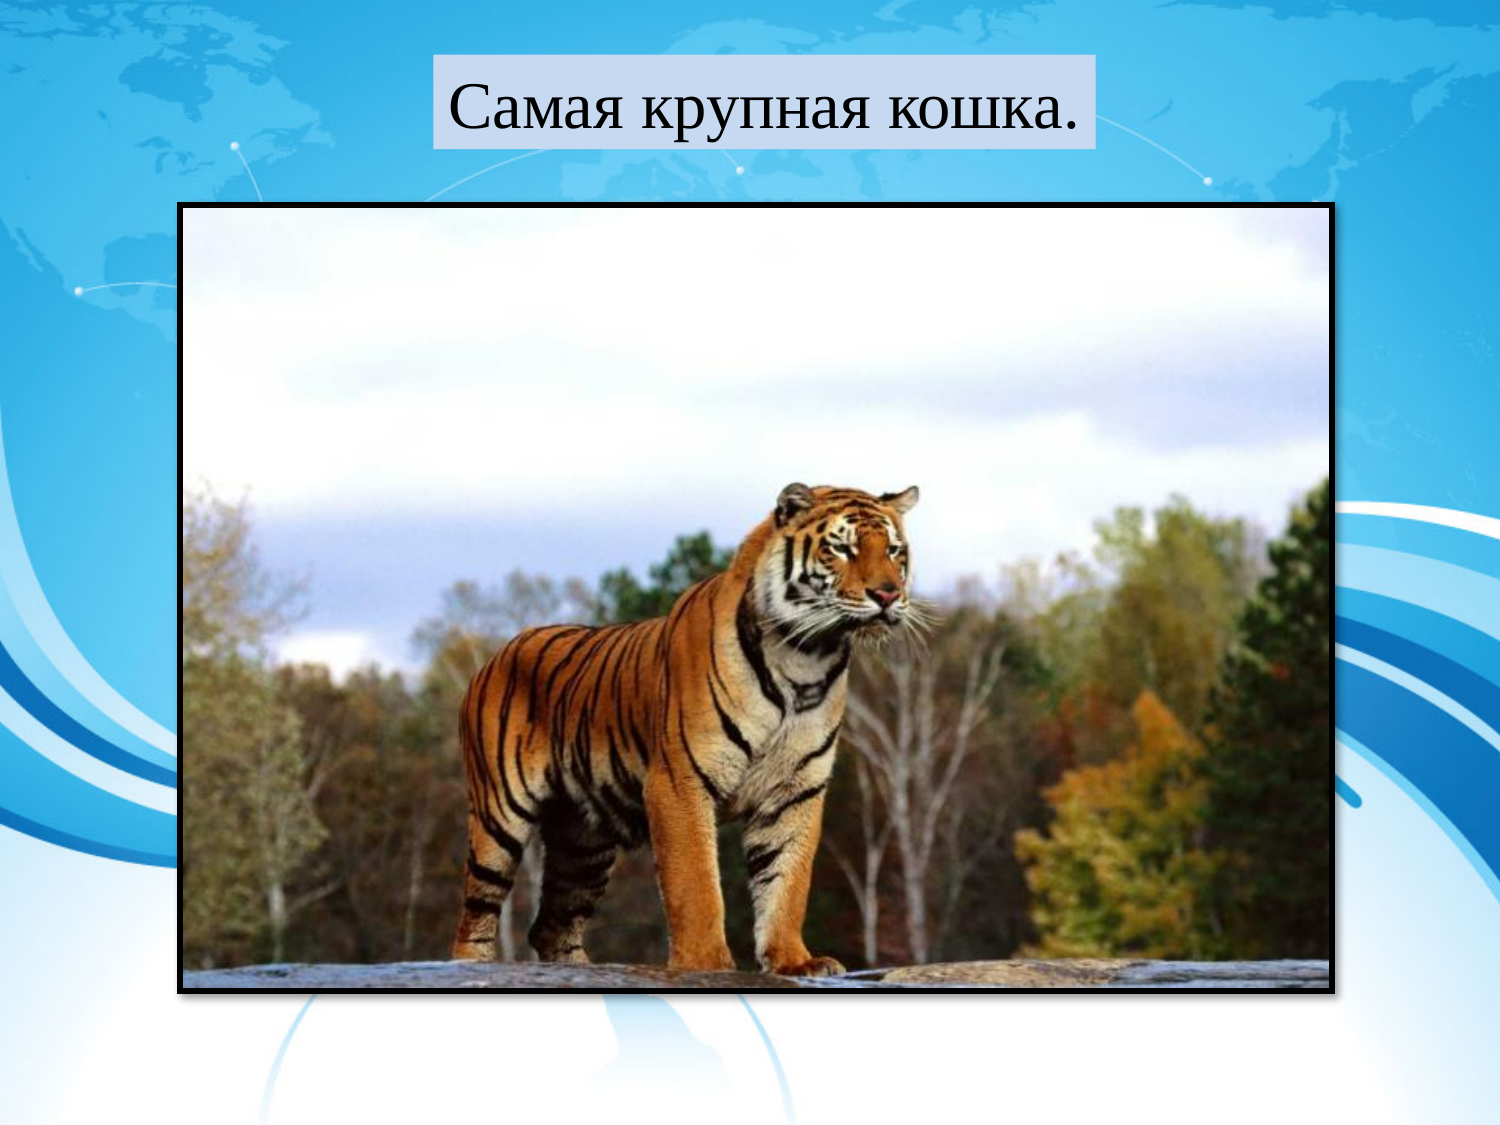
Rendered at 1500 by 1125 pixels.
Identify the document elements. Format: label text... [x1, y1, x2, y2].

picture [0, 0, 1500, 1125]
text_box Самая крупная кошка. [433, 54, 1096, 150]
